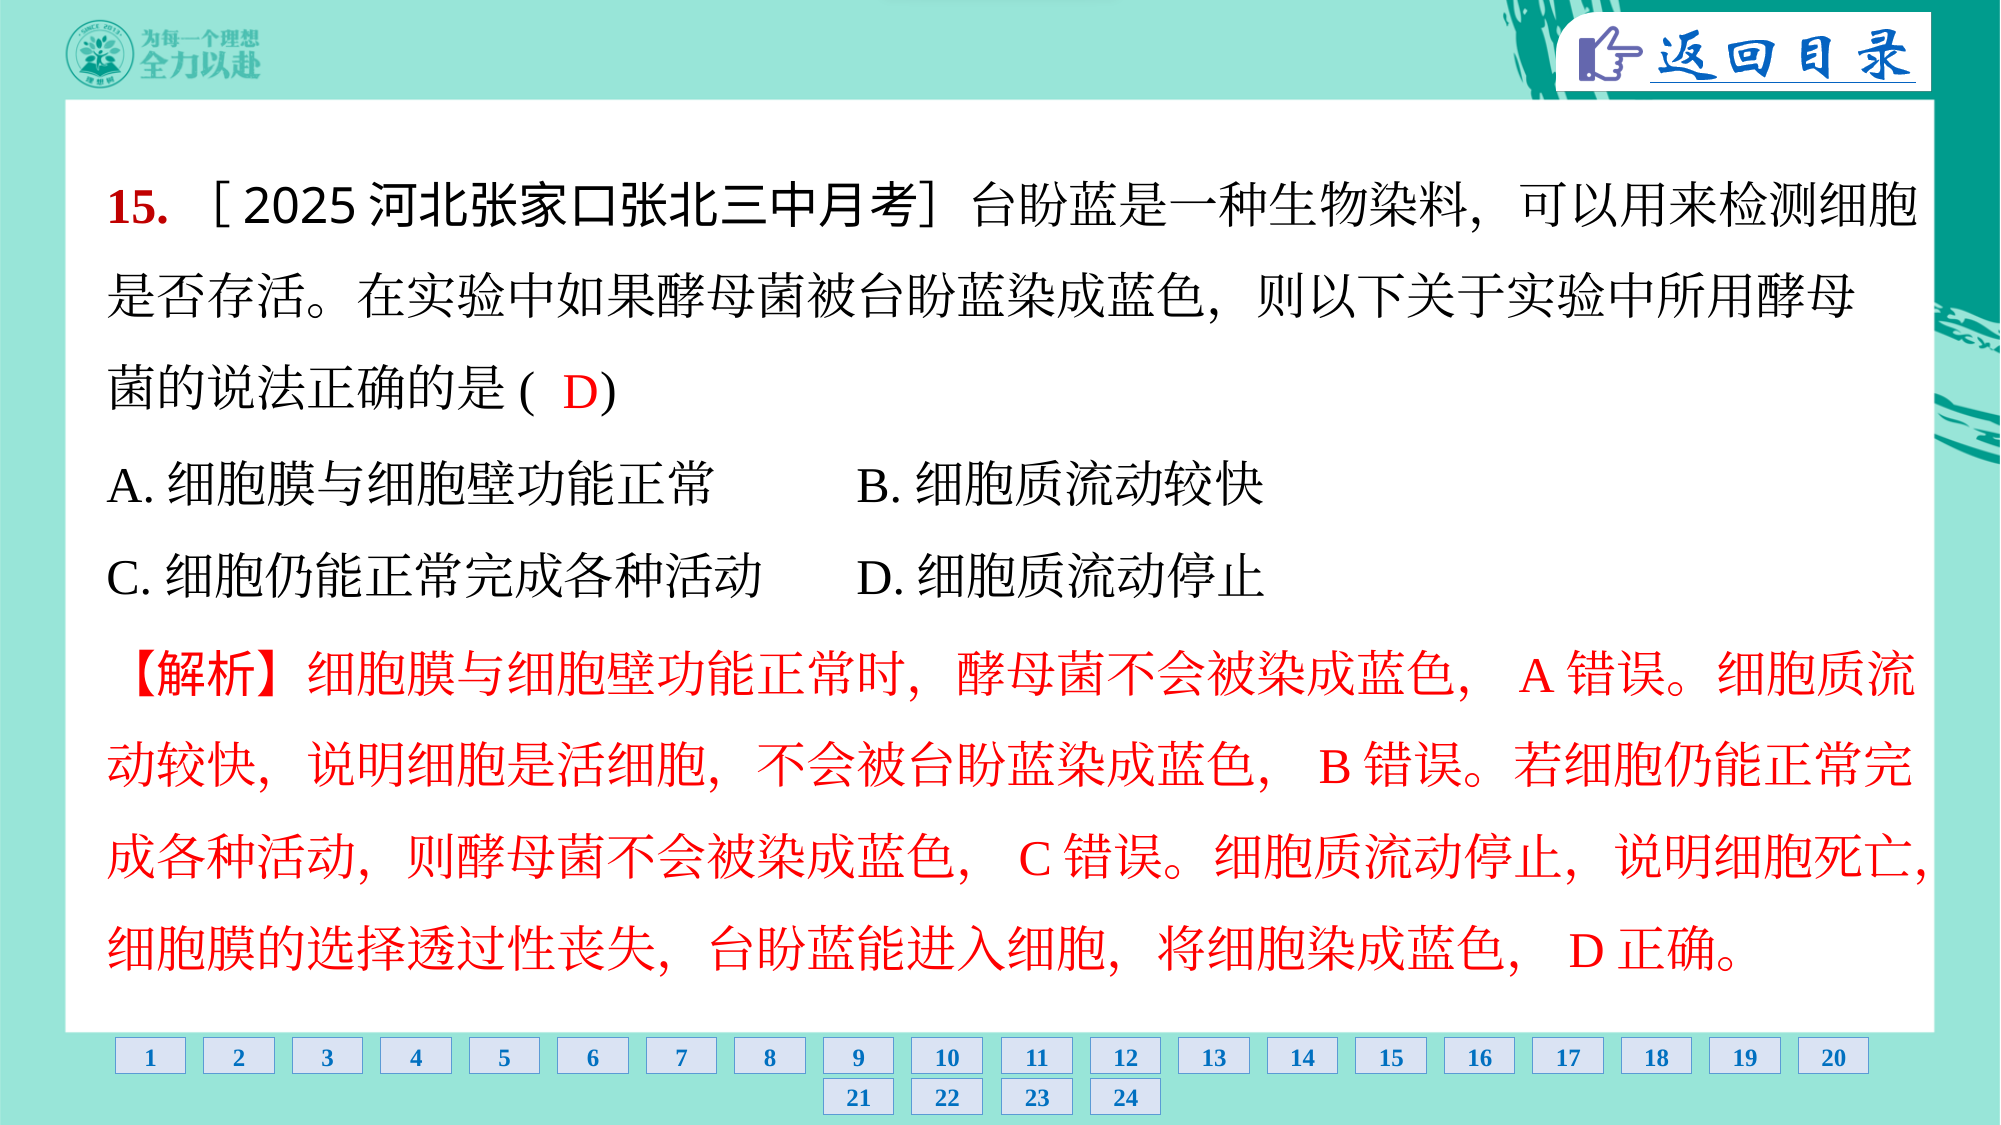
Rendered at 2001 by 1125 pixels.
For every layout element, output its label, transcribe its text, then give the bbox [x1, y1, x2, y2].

text_box 15.［2025河北张家口张北三中月考］台盼蓝是一种生物染料，可以用来检测细胞 是否存活。在实验中如果酵母菌被台盼蓝染成蓝色，则以下关于实验中所用酵母 菌的说法正确的是( ) [106, 141, 1895, 417]
text_box A.细胞膜与细胞壁功能正常 B.细胞质流动较快 C.细胞仍能正常完成各种活动 D.细胞质流动停止 [106, 420, 1895, 605]
picture [0, 0, 2000, 1125]
text_box D [544, 326, 617, 419]
text_box 【解析】细胞膜与细胞壁功能正常时，酵母菌不会被染成蓝色，A错误。细胞质流 动较快，说明细胞是活细胞，不会被台盼蓝染成蓝色，B错误。若细胞仍能正常完 成各种活动，则酵母菌不会被染成蓝色，C错误。细胞质流动停止，说明细胞死亡， 细胞膜的选择透过性丧失，台盼蓝能进入细胞，将细胞染成蓝色，D正确。 [106, 610, 1895, 978]
